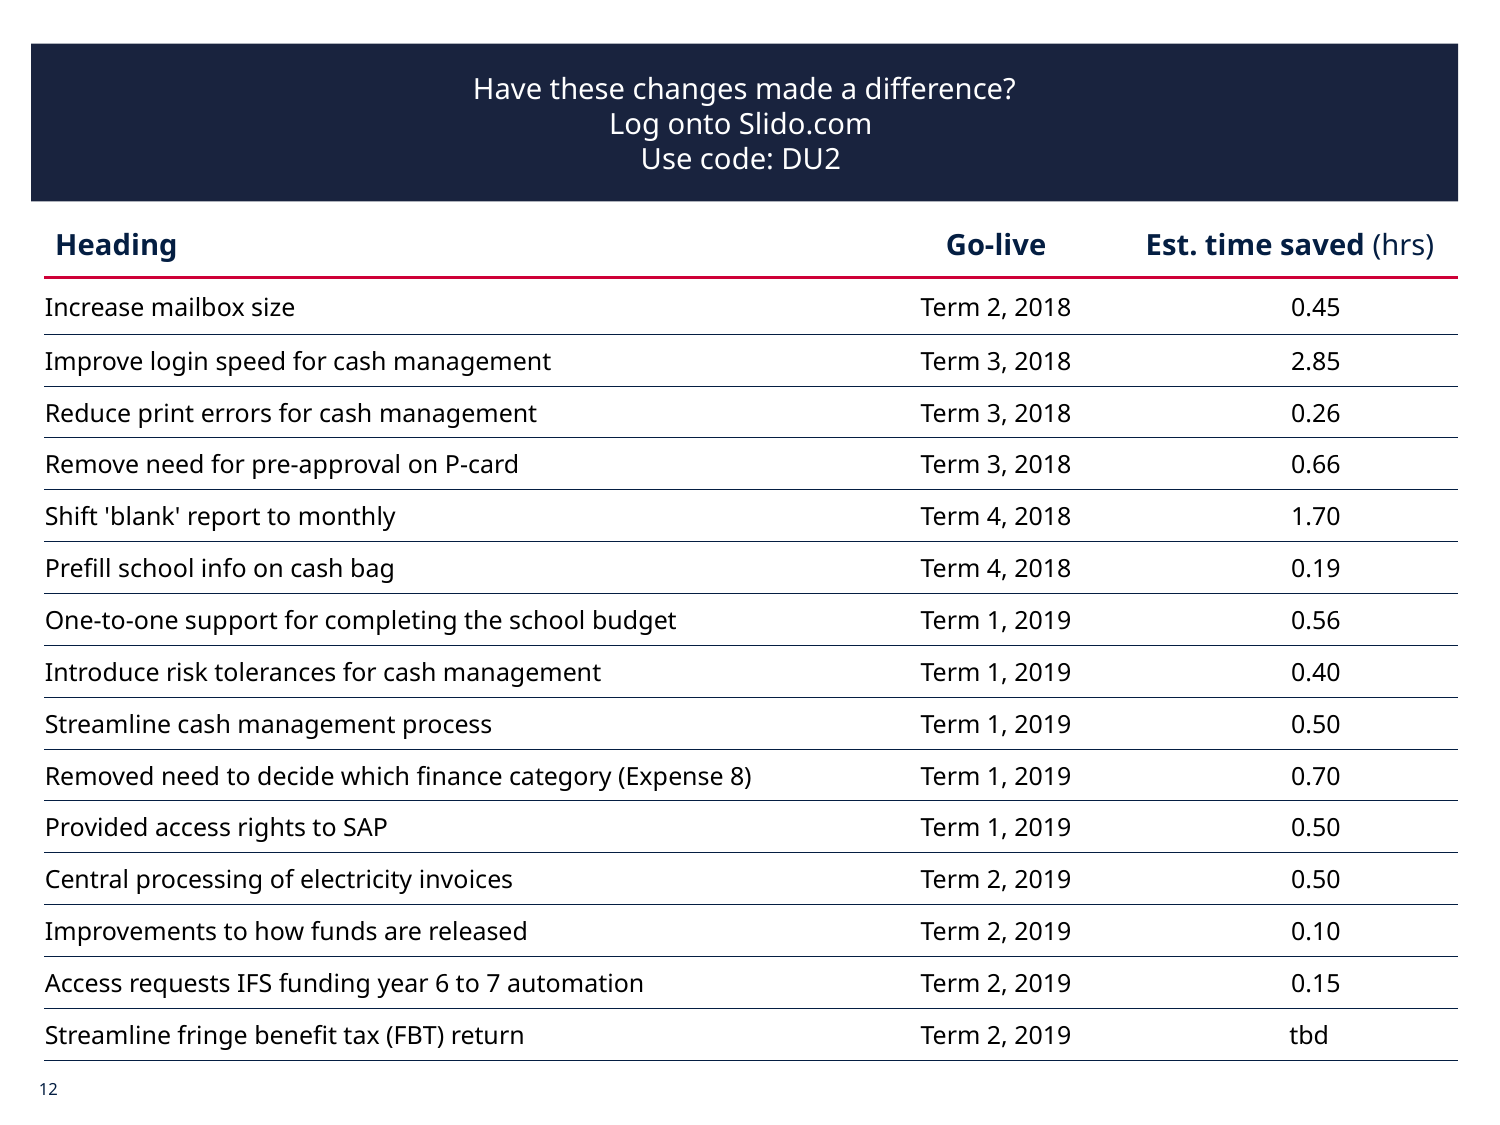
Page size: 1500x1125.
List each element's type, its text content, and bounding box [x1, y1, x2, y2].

table_cell Remove need for pre-approval on P-card [44, 438, 871, 489]
table_cell Removed need to decide which finance category (Expense 8) [44, 750, 871, 800]
table_cell 0.26 [1122, 387, 1458, 437]
table_cell 0.56 [1122, 594, 1458, 645]
table_cell 1.70 [1122, 490, 1458, 541]
table_header Est. time saved (hrs) [1122, 211, 1458, 276]
text_box Have these changes made a difference? Log onto Slido.com Use code: DU2 [30, 43, 1459, 202]
table_cell 0.19 [1122, 542, 1458, 593]
footer 12 [38, 1042, 82, 1102]
table_cell Prefill school info on cash bag [44, 542, 871, 593]
table_cell 0.15 [1122, 957, 1458, 1008]
table_cell Increase mailbox size [44, 279, 871, 334]
table_cell Term 2, 2019 [871, 905, 1122, 956]
table_cell Term 4, 2018 [871, 542, 1122, 593]
table_cell Term 3, 2018 [871, 335, 1122, 386]
table_cell 0.66 [1122, 438, 1458, 489]
table_cell Term 1, 2019 [871, 750, 1122, 800]
table_cell Term 2, 2019 [871, 1009, 1122, 1060]
title Time savers for admin staff to date [47, 122, 1463, 205]
table_cell One-to-one support for completing the school budget [44, 594, 871, 645]
table_cell Streamline cash management process [44, 698, 871, 749]
table_cell Access requests IFS funding year 6 to 7 automation [44, 957, 871, 1008]
table_cell Shift 'blank' report to monthly [44, 490, 871, 541]
text_box [1278, 969, 1488, 1097]
table_cell 0.45 [1122, 279, 1458, 334]
table_cell Term 2, 2018 [871, 279, 1122, 334]
table_cell Provided access rights to SAP [44, 801, 871, 852]
table_cell 0.10 [1122, 905, 1458, 956]
table_header Go-live [871, 211, 1122, 276]
table_cell Term 1, 2019 [871, 801, 1122, 852]
table_cell 0.50 [1122, 698, 1458, 749]
table_cell Term 1, 2019 [871, 698, 1122, 749]
table_cell 0.50 [1122, 853, 1458, 904]
table_cell Improvements to how funds are released [44, 905, 871, 956]
table_cell 0.40 [1122, 646, 1458, 697]
table_header Heading [44, 211, 871, 276]
table_cell 0.70 [1122, 750, 1458, 800]
table_cell 0.50 [1122, 801, 1458, 852]
table_cell Reduce print errors for cash management [44, 387, 871, 437]
table_cell Term 4, 2018 [871, 490, 1122, 541]
table_cell Term 1, 2019 [871, 646, 1122, 697]
table_cell 2.85 [1122, 335, 1458, 386]
table_cell Introduce risk tolerances for cash management [44, 646, 871, 697]
table_cell Term 1, 2019 [871, 594, 1122, 645]
table_cell Term 3, 2018 [871, 438, 1122, 489]
table_cell Term 2, 2019 [871, 957, 1122, 1008]
table_cell tbd [1122, 1009, 1458, 1060]
table_cell Central processing of electricity invoices [44, 853, 871, 904]
table_cell Term 3, 2018 [871, 387, 1122, 437]
table_cell Term 2, 2019 [871, 853, 1122, 904]
table_cell Streamline fringe benefit tax (FBT) return [44, 1009, 871, 1060]
table_cell Improve login speed for cash management [44, 335, 871, 386]
